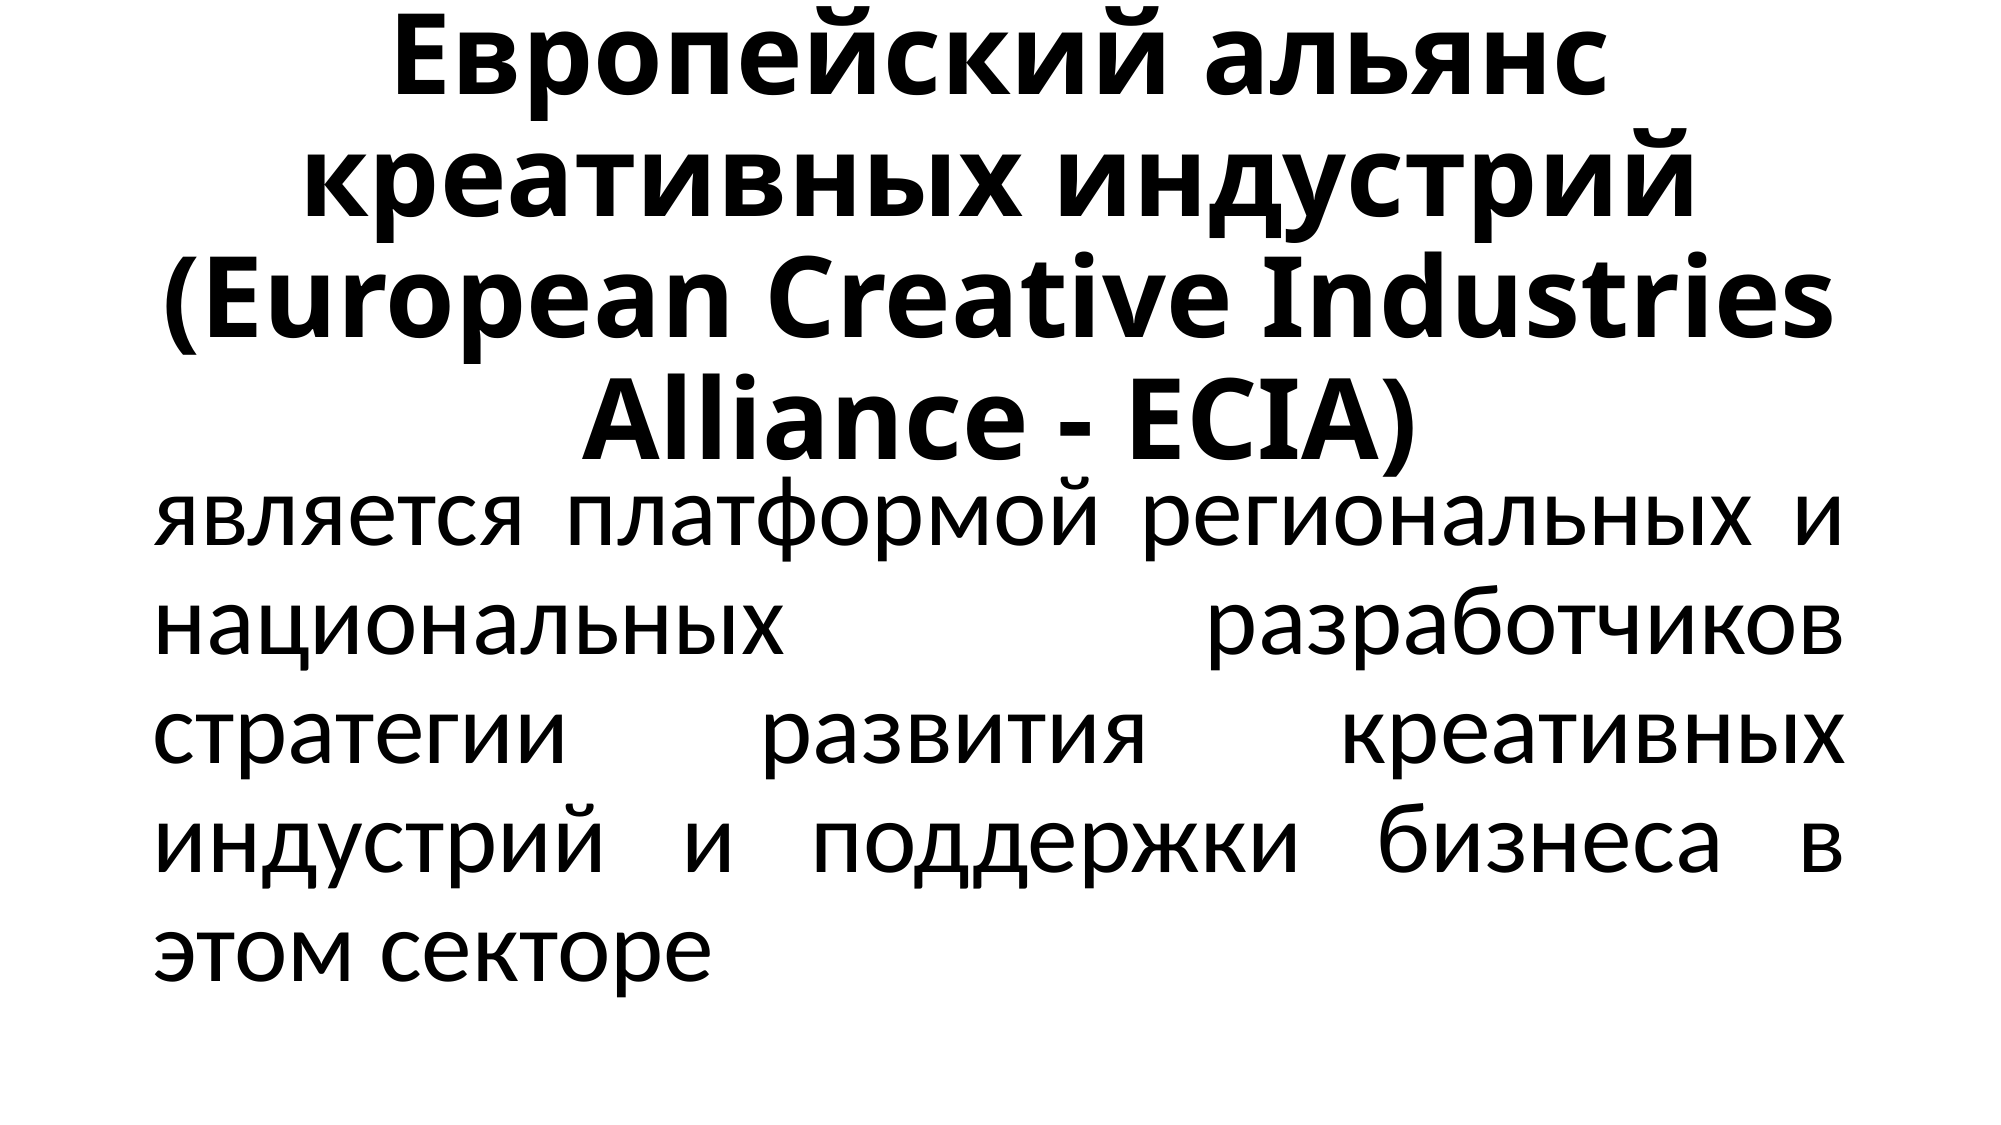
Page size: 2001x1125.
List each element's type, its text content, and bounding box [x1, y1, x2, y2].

title Европейский альянс креативных индустрий (European Creative Industries Alliance - ECIA) [137, 59, 1863, 422]
list является платформой региональных и национальных разработчиков стратегии развития креативных индустрий и поддержки бизнеса в этом секторе [137, 450, 1863, 1014]
